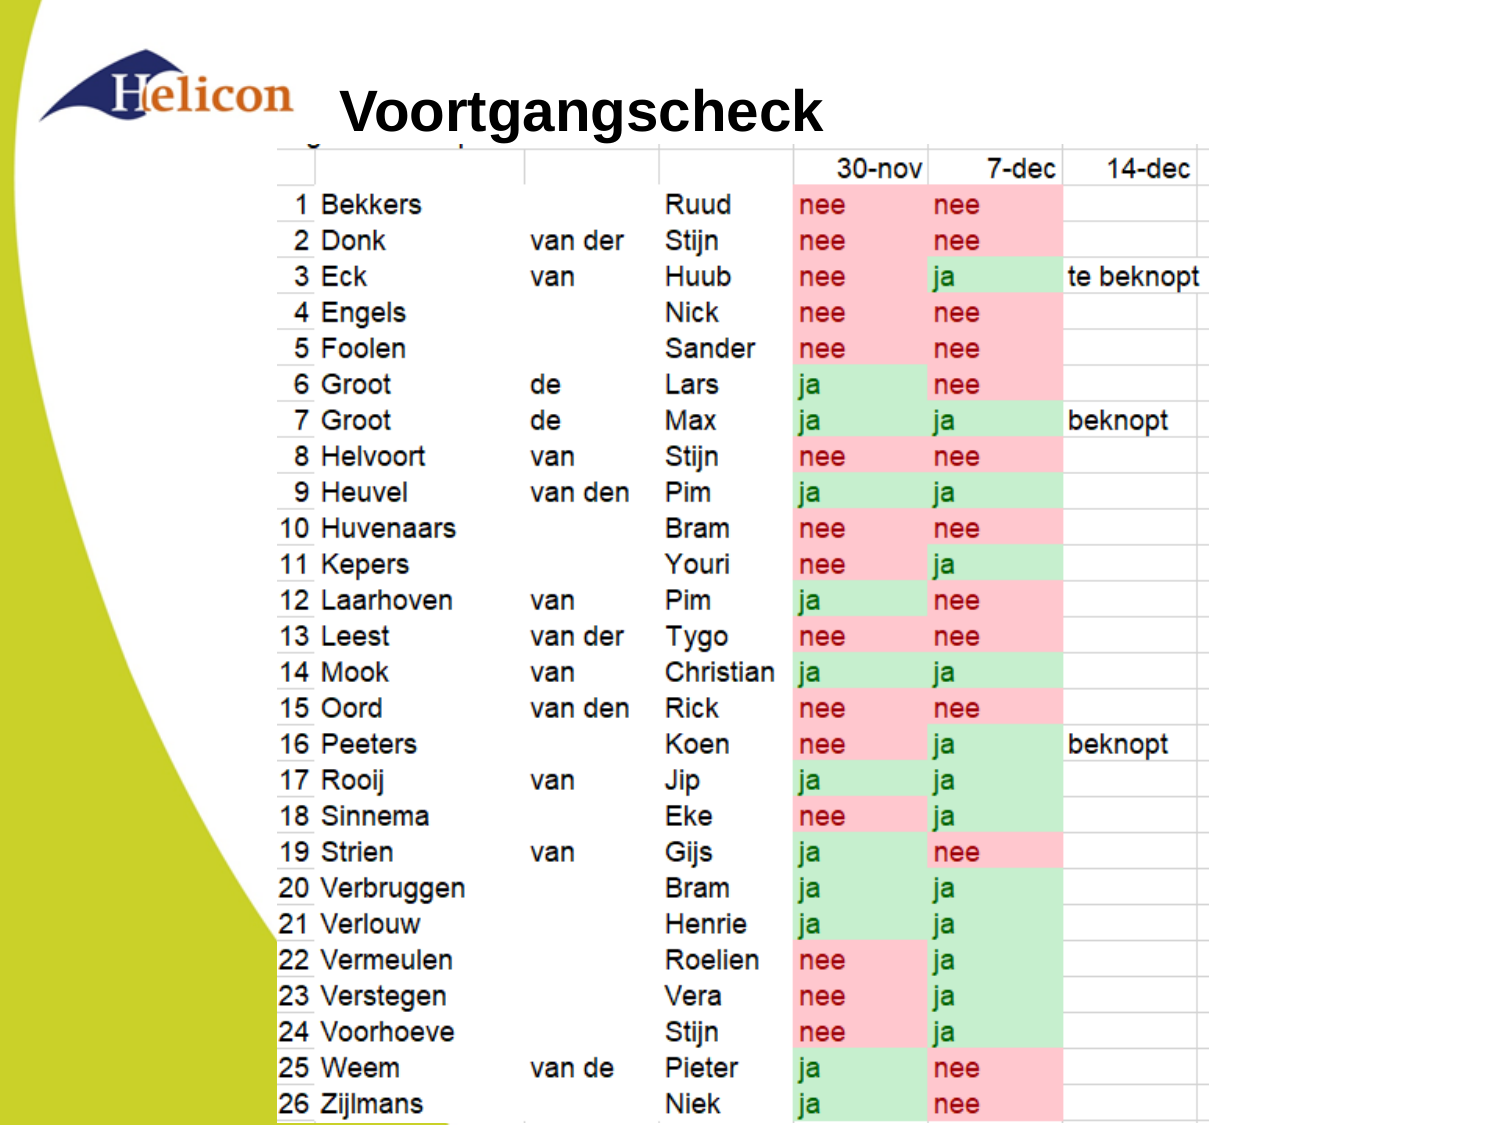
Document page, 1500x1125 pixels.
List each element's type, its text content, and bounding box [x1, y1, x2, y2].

title Voortgangscheck [324, 54, 1415, 161]
picture [0, 0, 1500, 1125]
